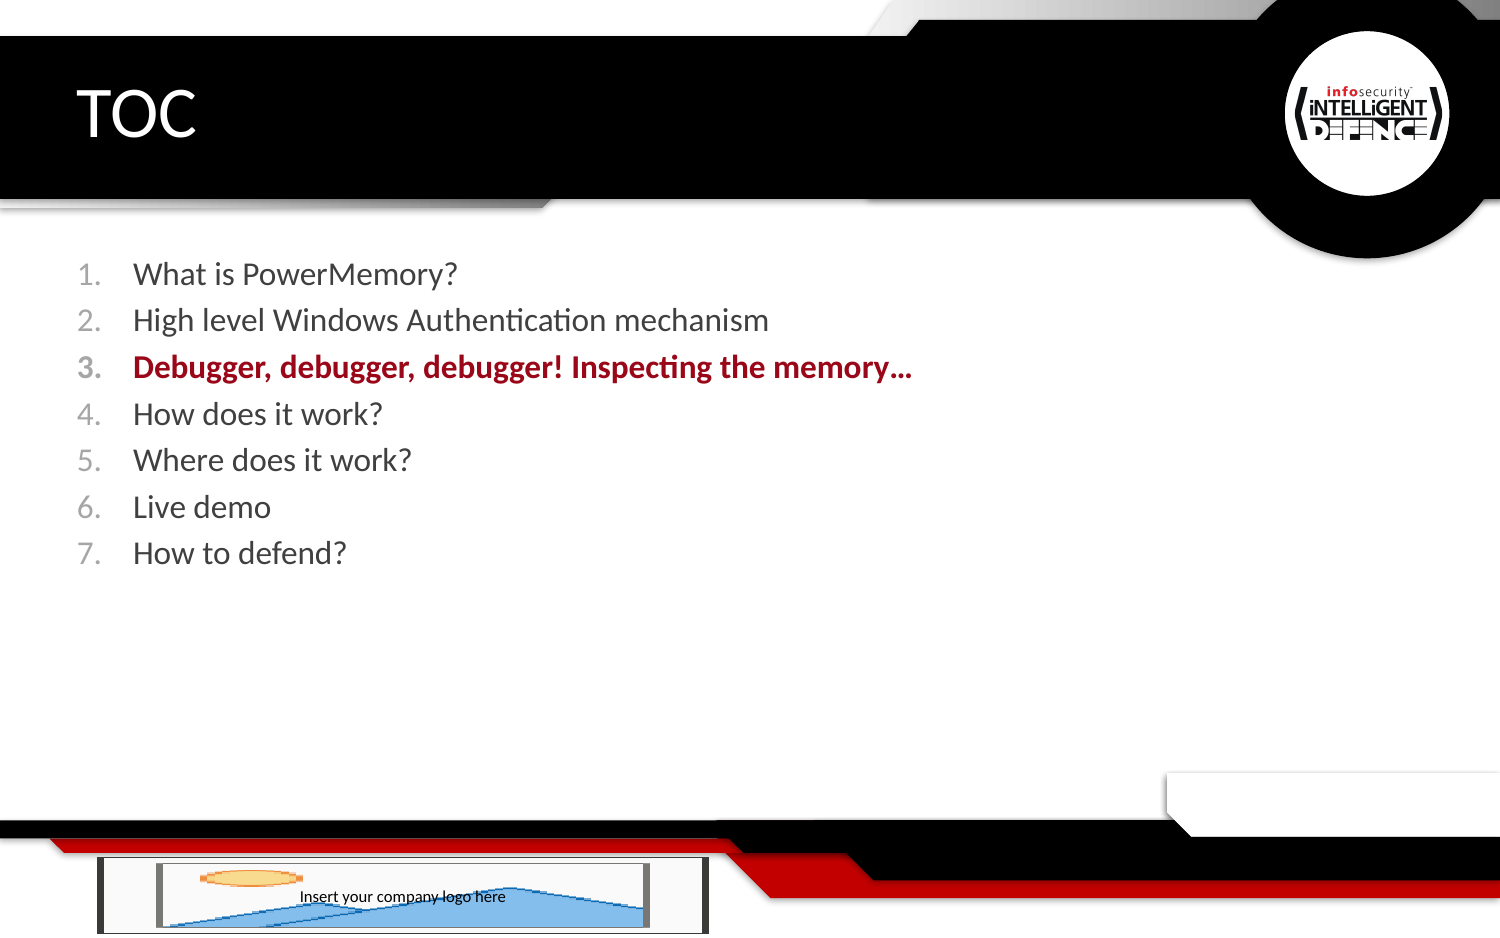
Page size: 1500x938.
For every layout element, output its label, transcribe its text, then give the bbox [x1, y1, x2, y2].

title TOC [76, 38, 1199, 195]
list What is PowerMemory? High level Windows Authentication mechanism Debugger, debugger, debugger! Inspecting the memory… How does it work? Where does it work? Live demo How to defend? [76, 244, 1294, 776]
picture [74, 853, 732, 938]
